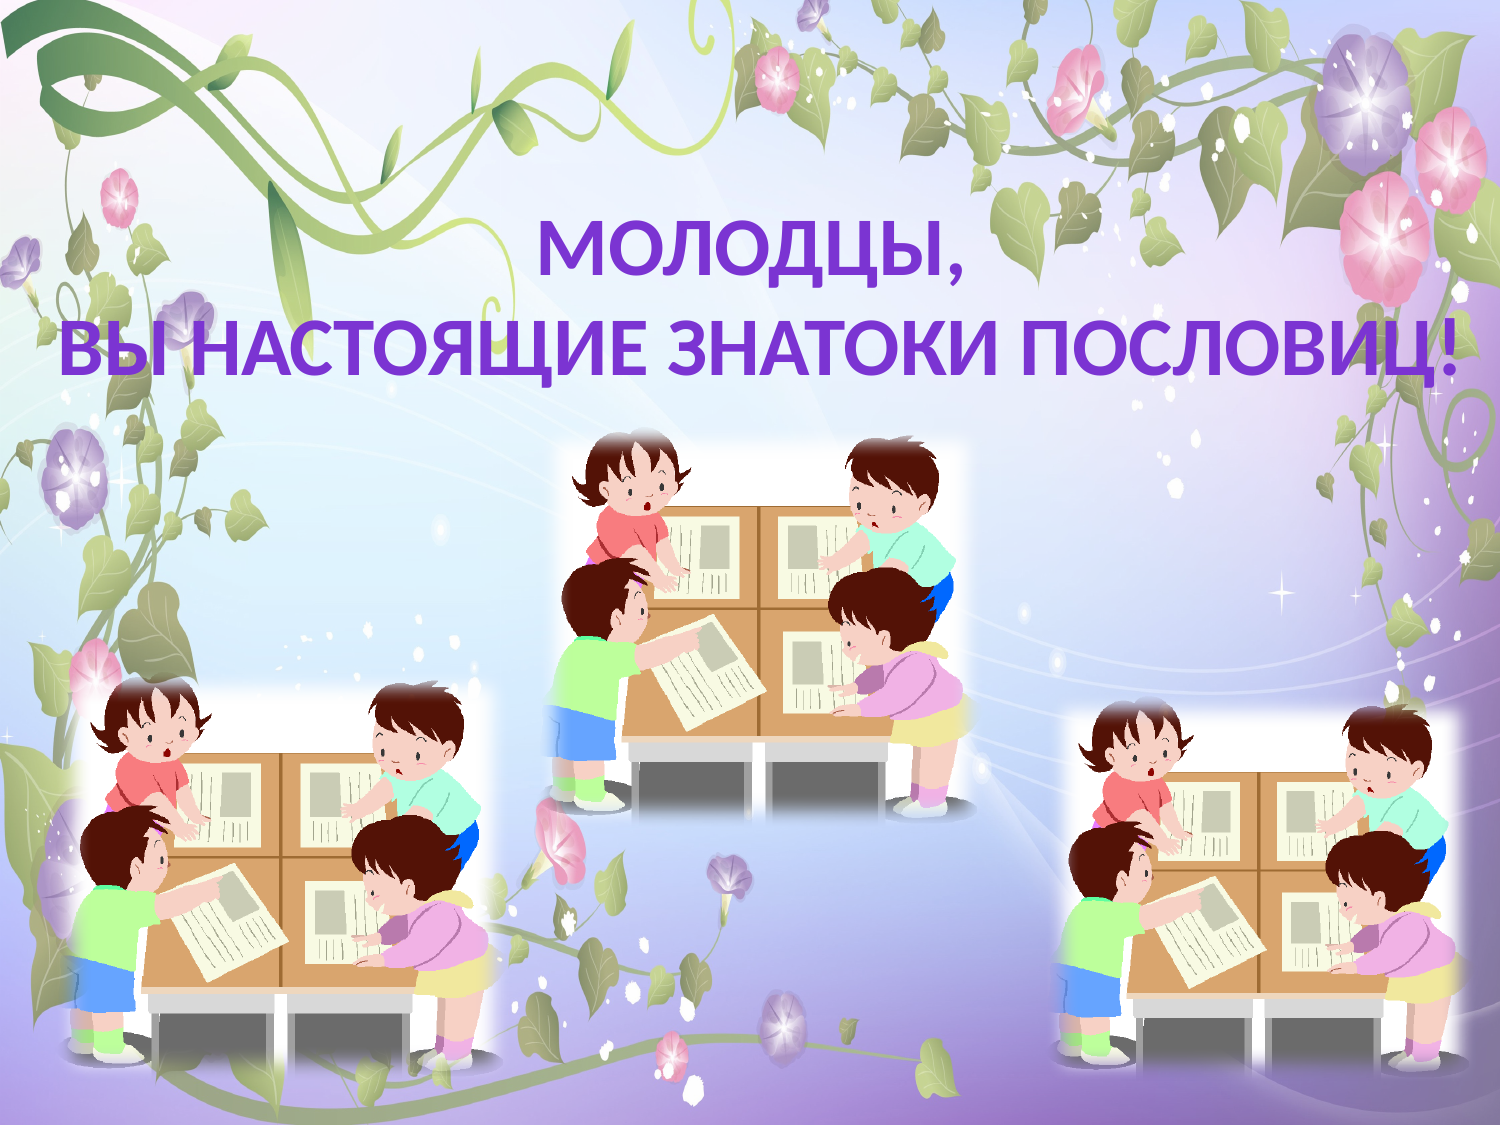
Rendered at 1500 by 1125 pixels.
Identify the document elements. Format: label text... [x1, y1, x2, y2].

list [537, 423, 987, 830]
picture [54, 668, 513, 1083]
text_box Молодцы, вы настоящие знатоки пословиц! [10, 184, 1493, 400]
picture [1045, 692, 1478, 1084]
